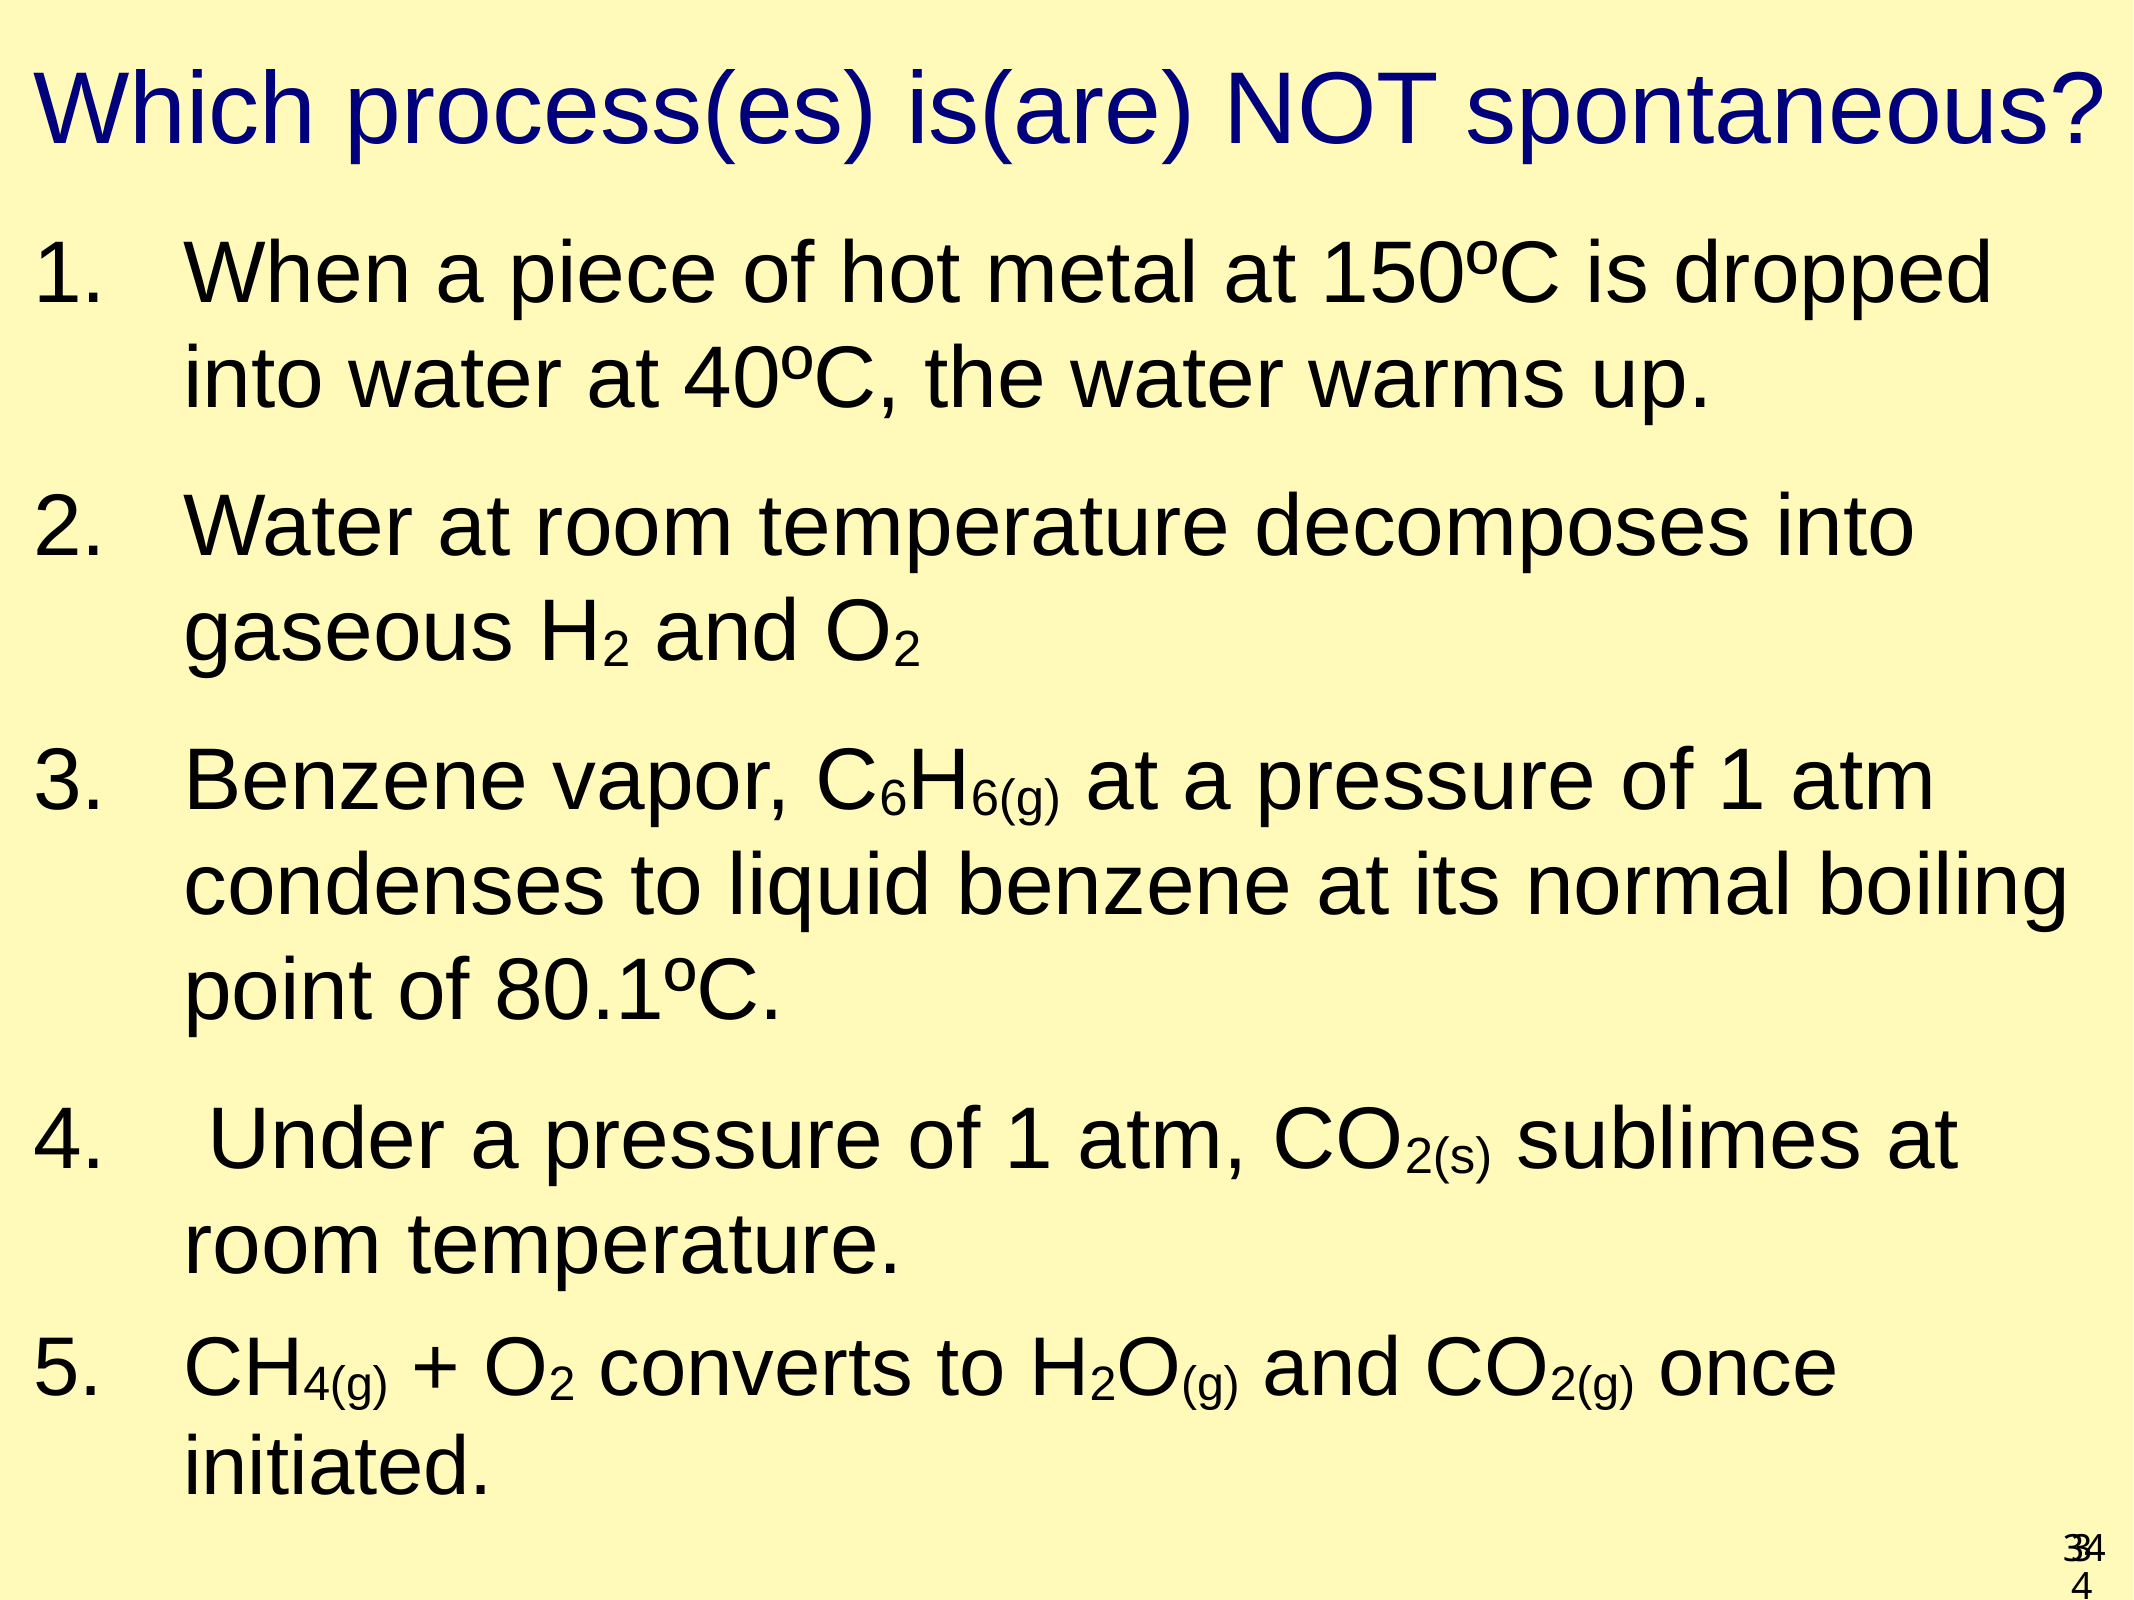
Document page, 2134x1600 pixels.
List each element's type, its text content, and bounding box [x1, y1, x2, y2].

list When a piece of hot metal at 150ºC is dropped into water at 40ºC, the water warms up. Water at room temperature decomposes into gaseous H2 and O2 Benzene vapor, C6H6(g) at a pressure of 1 atm condenses to liquid benzene at its normal boiling point of 80.1ºC. Under a pressure of 1 atm, CO2(s) sublimes at room temperature. CH4(g) + O2 converts to H2O(g) and CO2(g) once initiated. [32, 214, 2116, 1578]
text_box 34 [2056, 1516, 2113, 1578]
title Which process(es) is(are) NOT spontaneous? [32, 41, 2116, 214]
